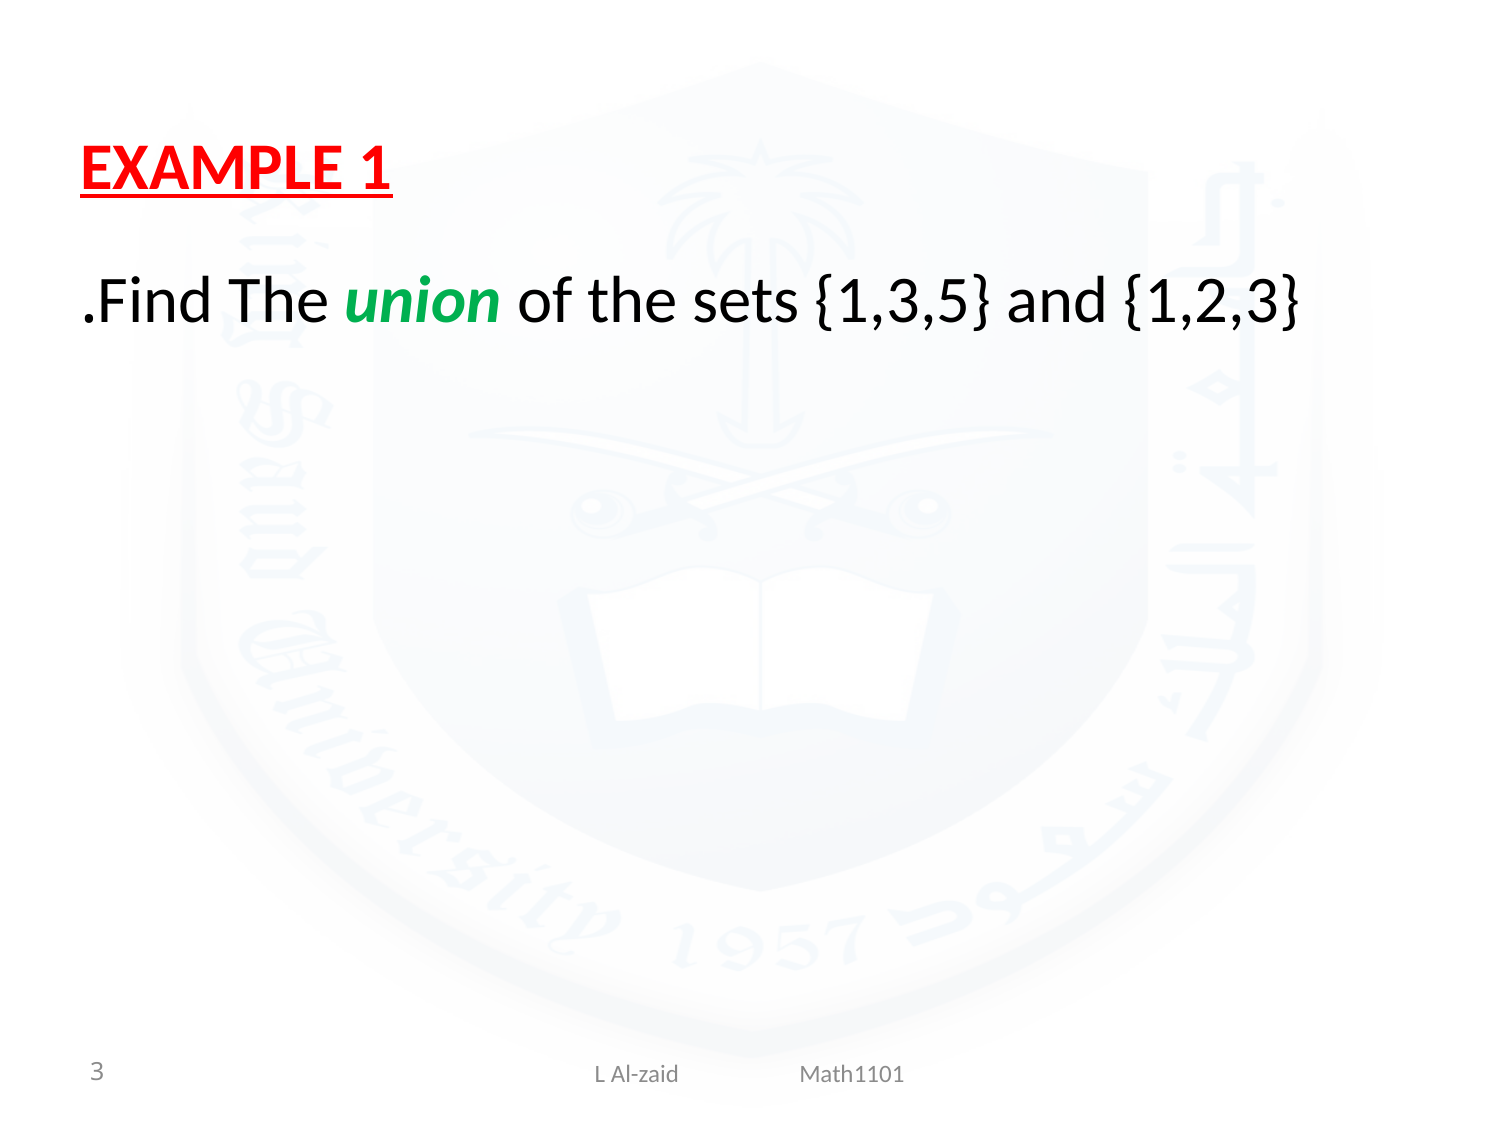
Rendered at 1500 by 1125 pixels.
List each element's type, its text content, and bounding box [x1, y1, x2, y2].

list EXAMPLE 1 Find The union of the sets {1,3,5} and {1,2,3}. [64, 75, 1415, 501]
slide_number 3 [75, 1042, 425, 1103]
footer L Al-zaid Math1101 [512, 1042, 988, 1103]
